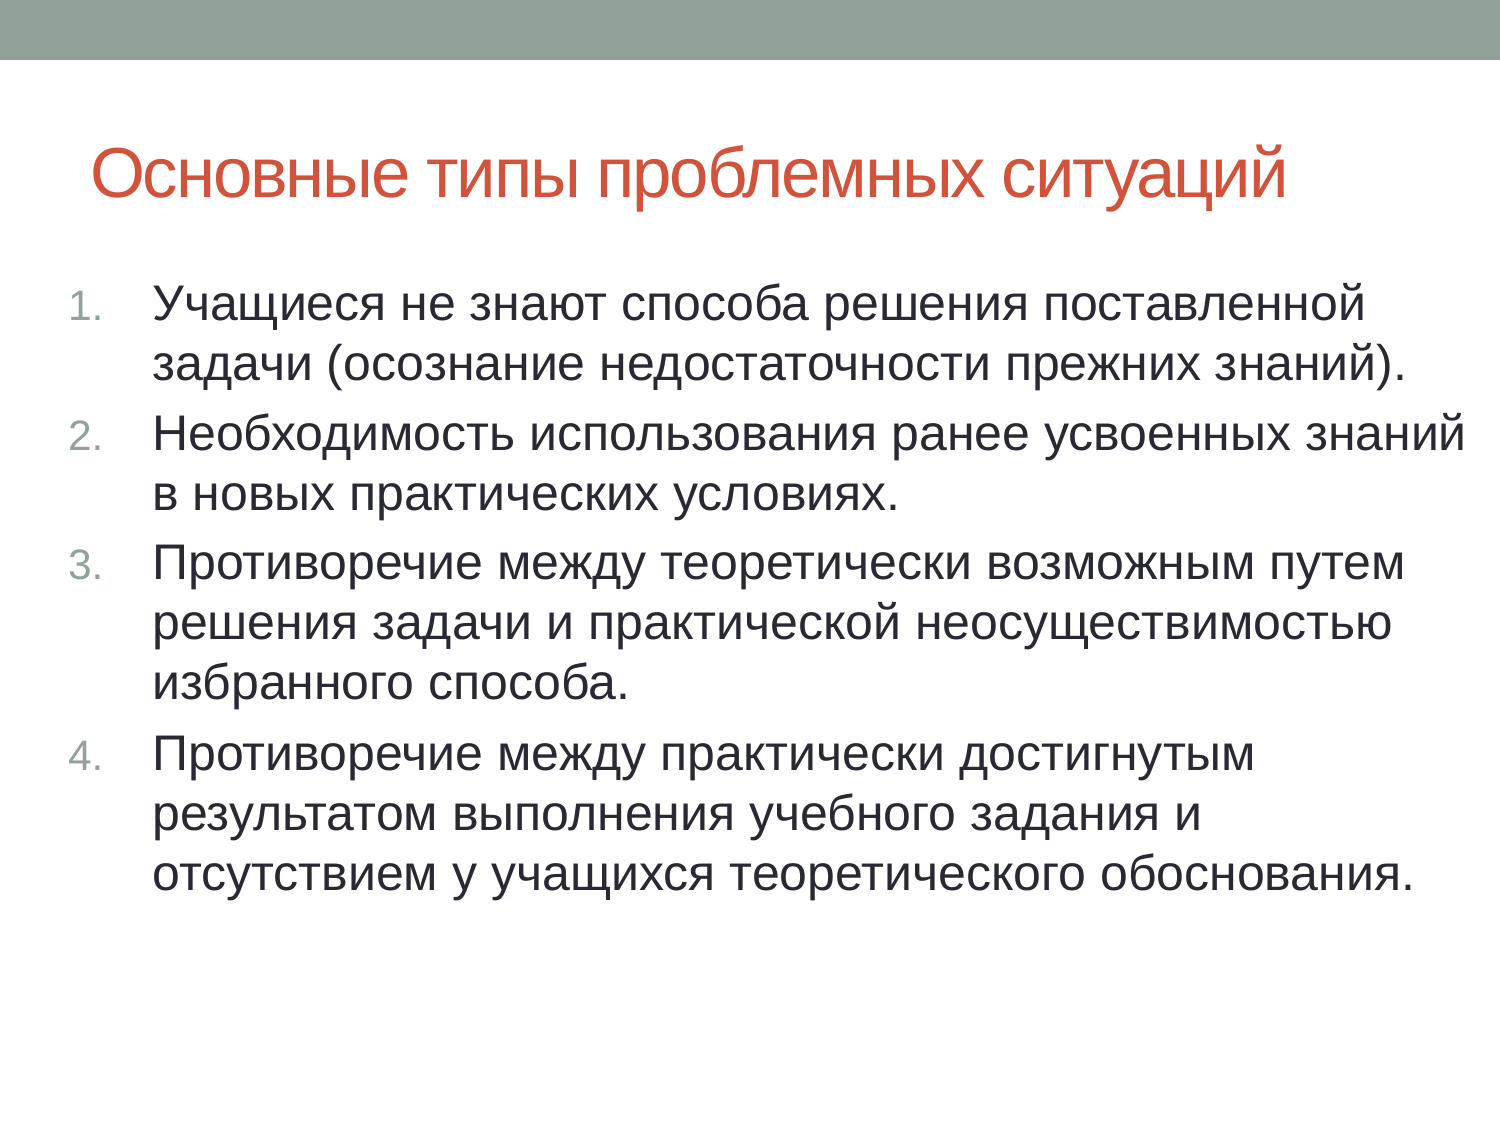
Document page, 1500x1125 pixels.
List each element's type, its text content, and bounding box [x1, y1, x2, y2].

list Учащиеся не знают способа решения поставленной задачи (осознание недостаточности прежних знаний). Необходимость использования ранее усвоенных знаний в новых практических условиях. Противоречие между теоретически возможным путем решения задачи и практической неосуществимостью избранного способа. Противоречие между практически достигнутым результатом выполнения учебного задания и отсутствием у учащихся теоретического обоснования. [53, 262, 1483, 1063]
title Основные типы проблемных ситуаций [75, 87, 1425, 250]
